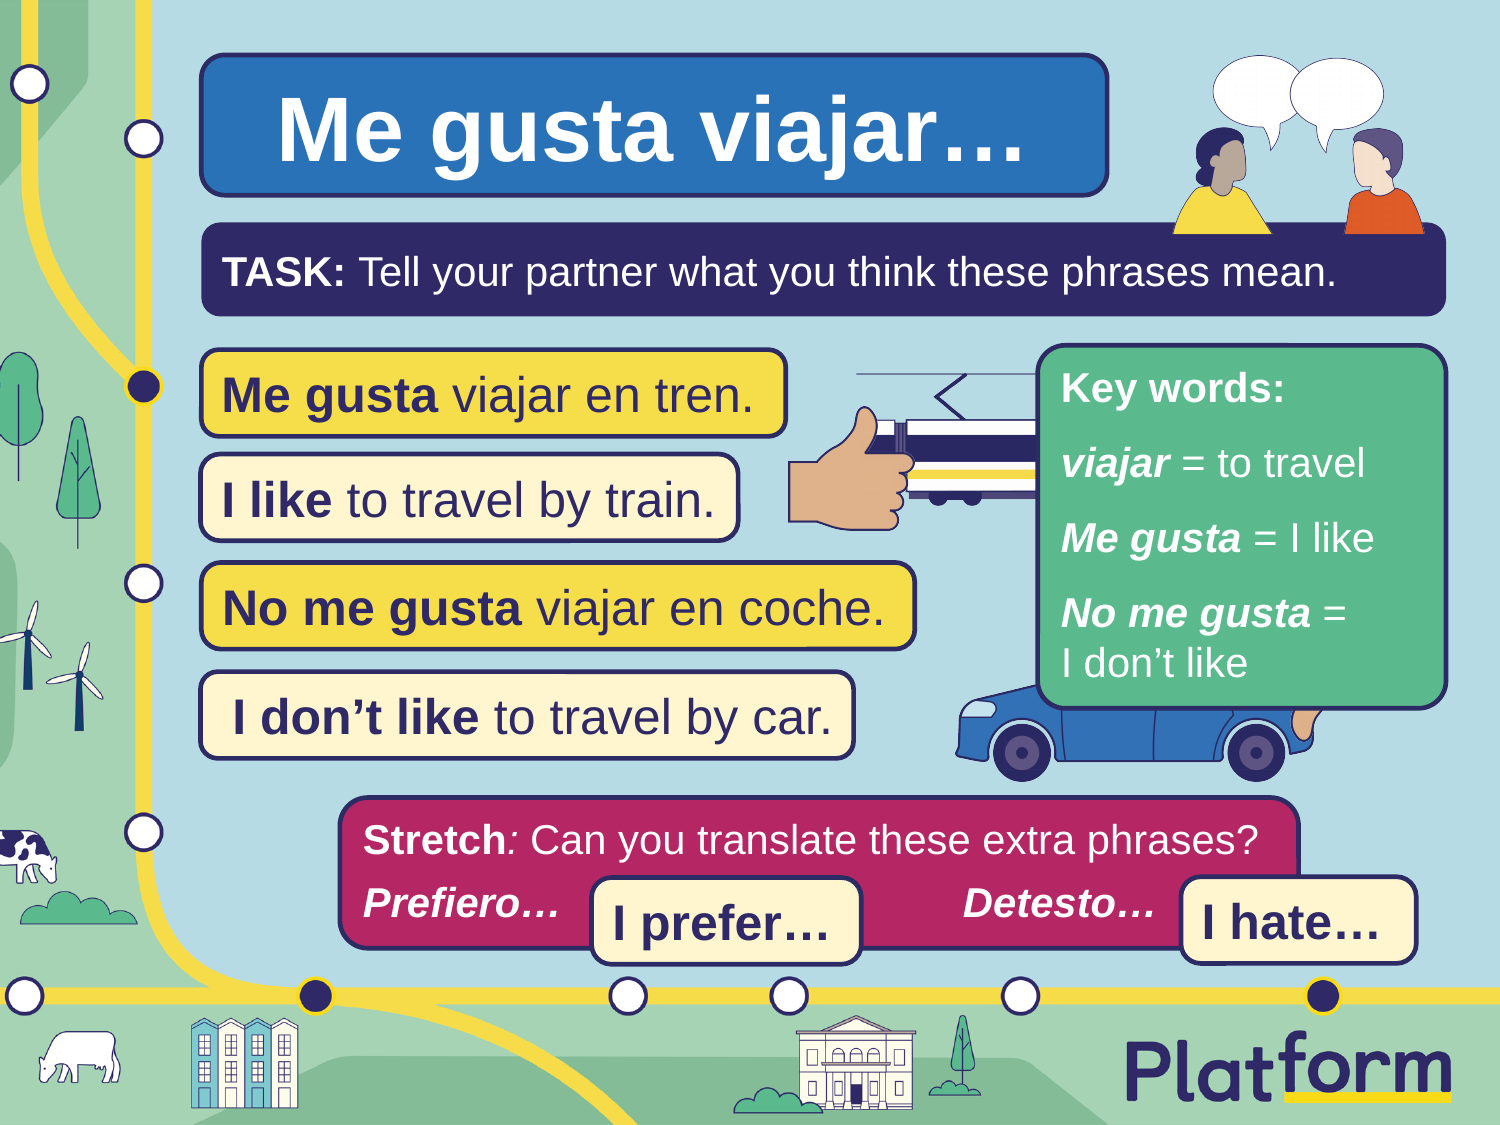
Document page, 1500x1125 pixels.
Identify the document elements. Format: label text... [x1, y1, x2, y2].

picture [0, 0, 1500, 1125]
text_box I prefer… [591, 877, 862, 965]
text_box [955, 617, 1381, 782]
text_box I like to travel by train. [200, 454, 739, 541]
text_box I hate… [1180, 876, 1417, 964]
text_box TASK: Tell your partner what you think these phrases mean. [201, 222, 1447, 317]
text_box Me gusta viajar… [201, 54, 1108, 196]
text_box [788, 372, 1220, 531]
text_box Stretch: Can you translate these extra phrases? Prefiero… Detesto… [339, 797, 1299, 949]
text_box Me gusta viajar en tren. [201, 349, 786, 437]
text_box Key words: viajar = to travel Me gusta = I like No me gusta = I don’t like [1037, 345, 1447, 709]
text_box I don’t like to travel by car. [200, 671, 854, 759]
text_box No me gusta viajar en coche. [201, 562, 915, 650]
